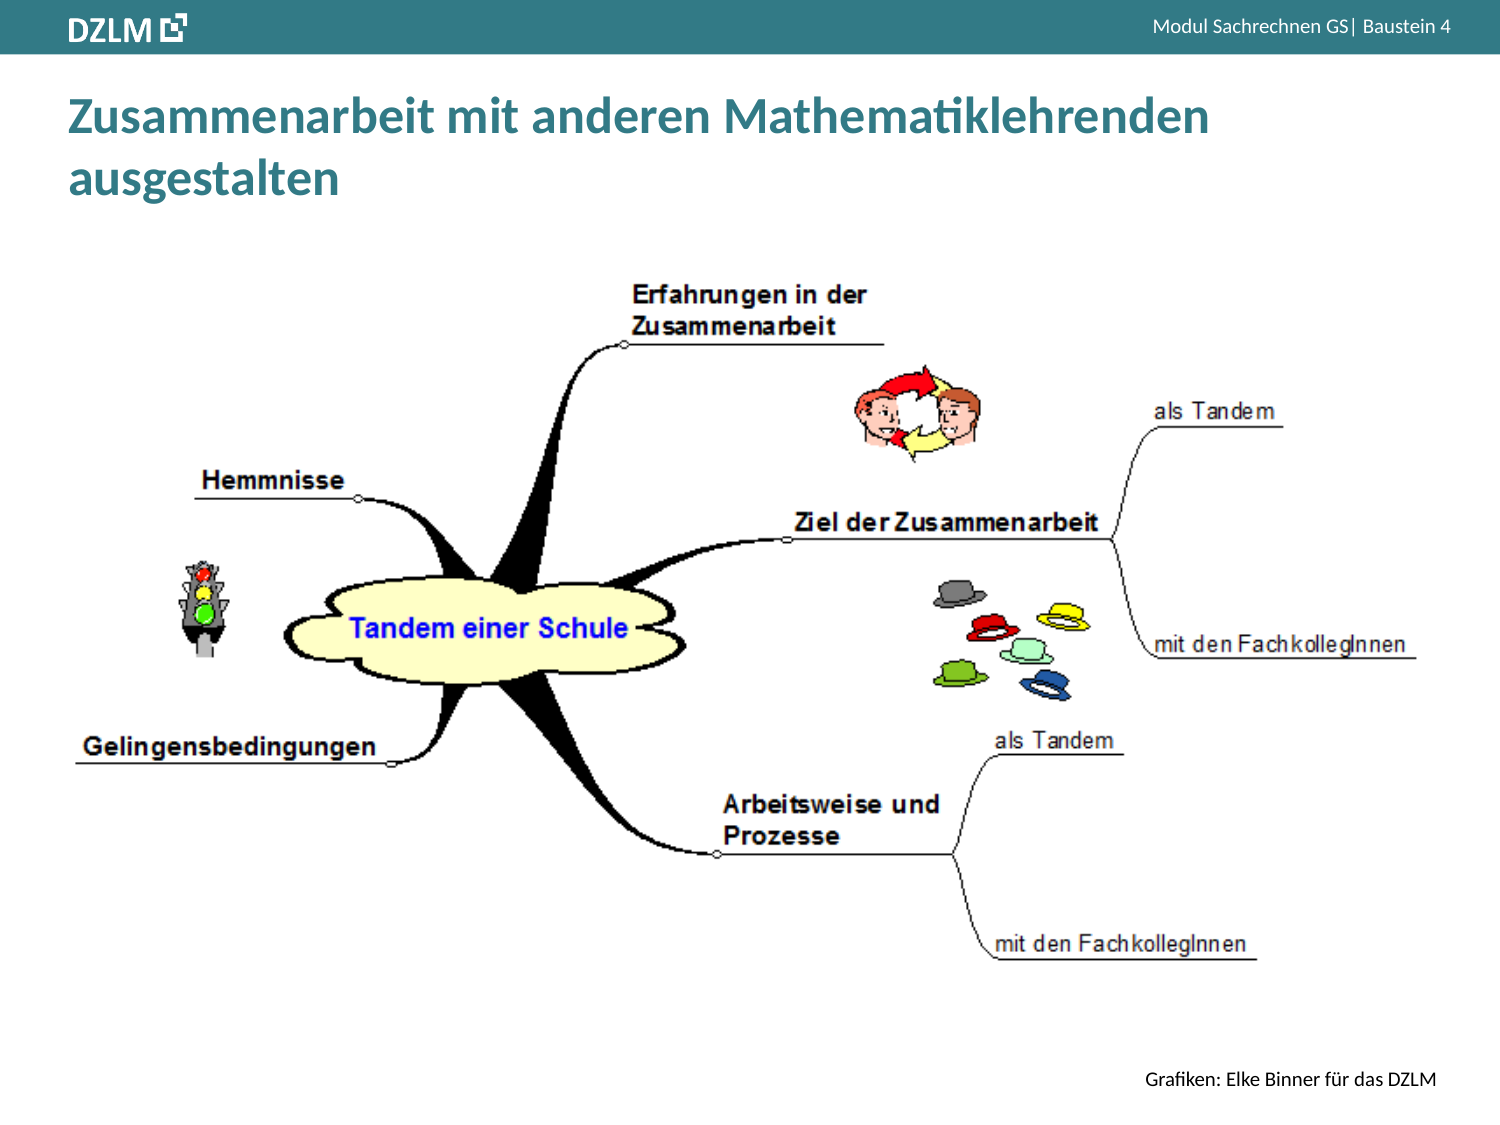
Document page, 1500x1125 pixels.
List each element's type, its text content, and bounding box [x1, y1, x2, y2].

title Zusammenarbeit mit anderen Mathematiklehrenden ausgestalten [53, 42, 1436, 183]
text_box Grafiken: Elke Binner für das DZLM [1130, 1058, 1452, 1099]
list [52, 260, 1436, 995]
